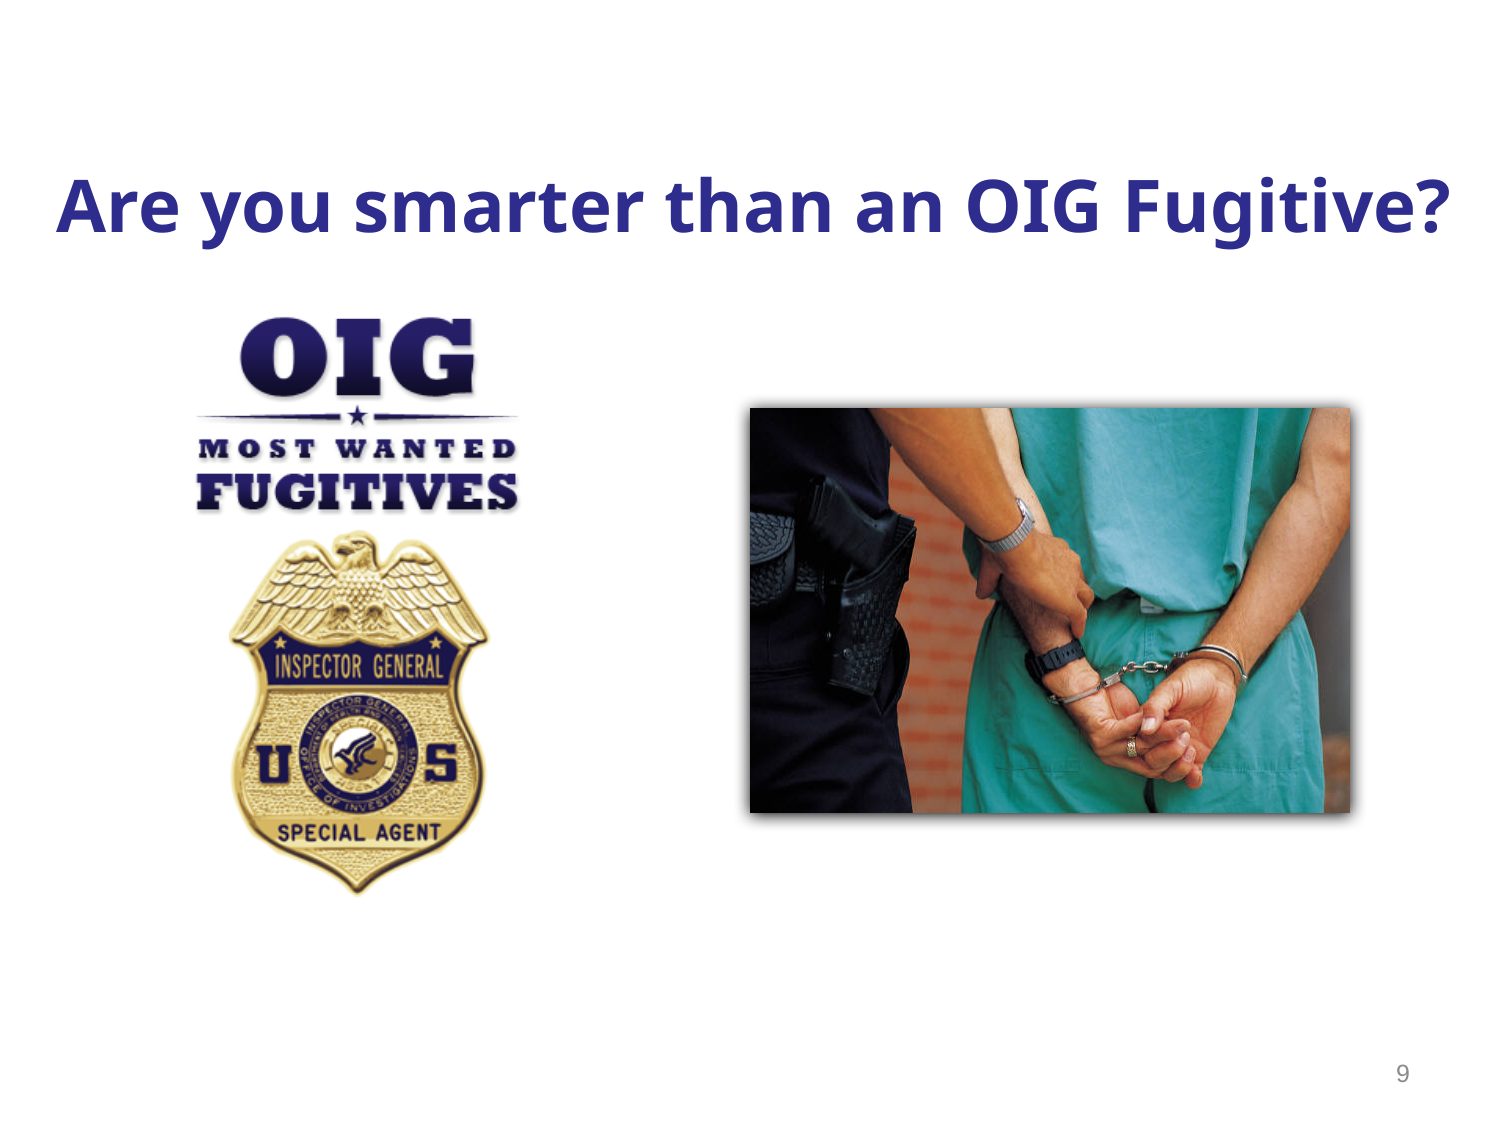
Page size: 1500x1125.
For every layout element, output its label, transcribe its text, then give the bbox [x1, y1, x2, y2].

picture [749, 408, 1351, 813]
title Are you smarter than an OIG Fugitive? [29, 152, 1480, 340]
slide_number 9 [1074, 1042, 1425, 1103]
picture [185, 307, 530, 904]
